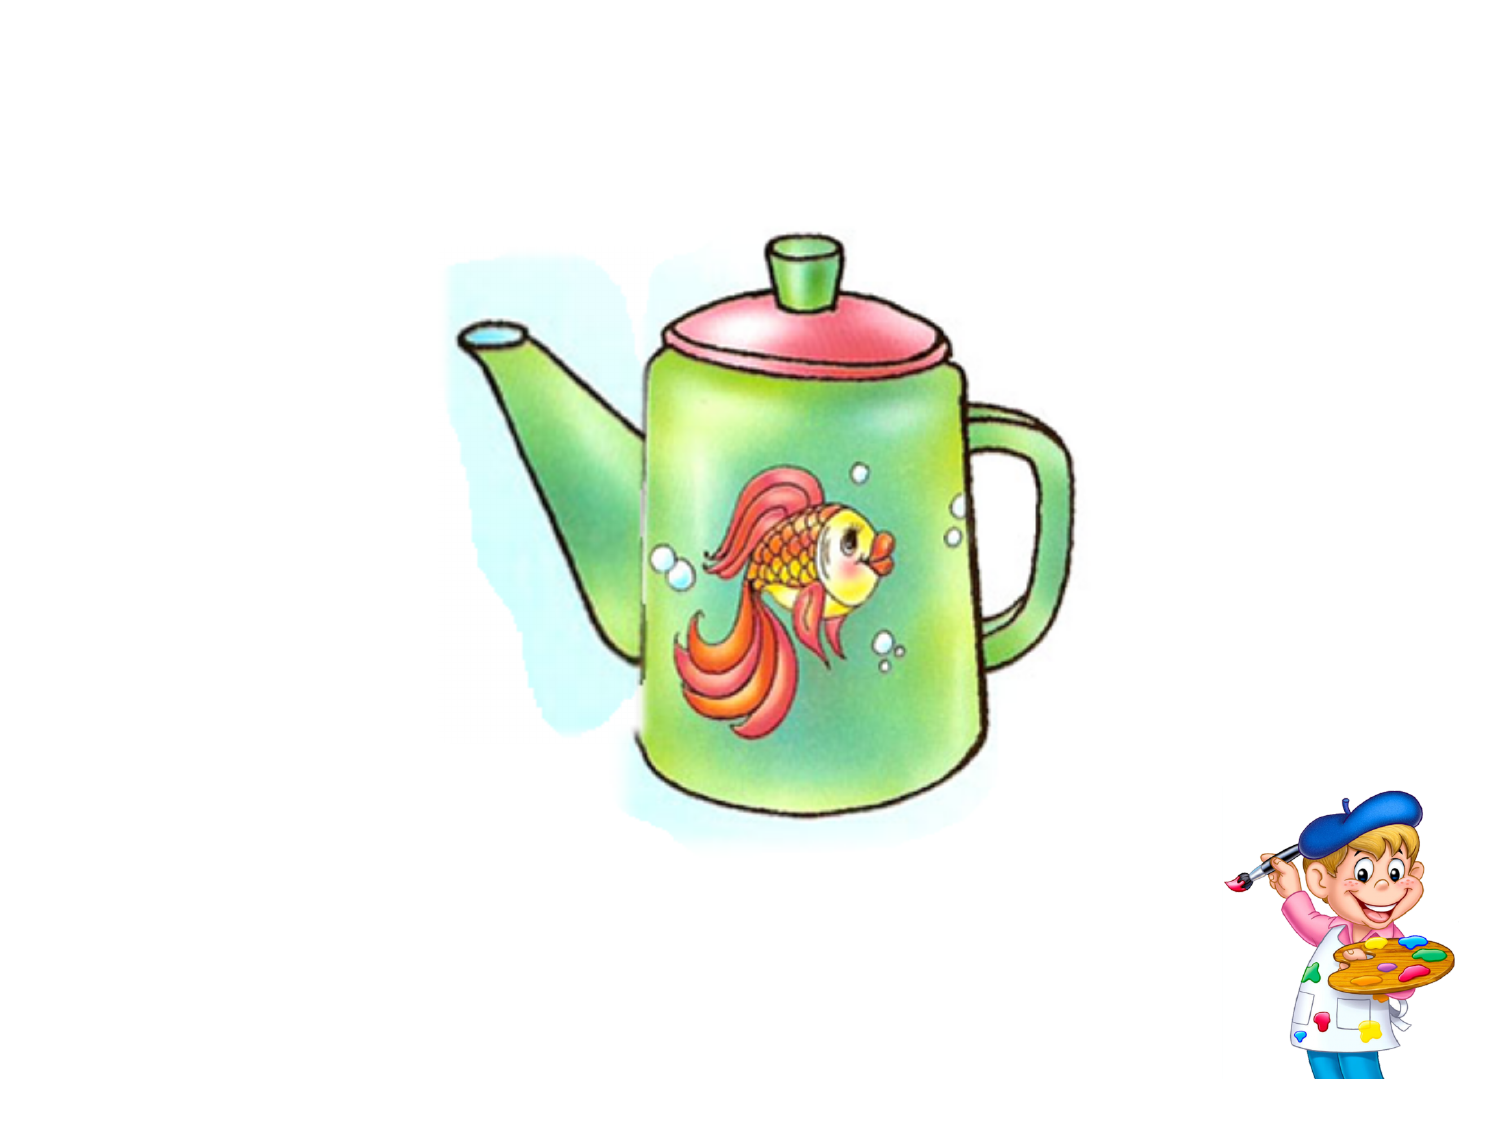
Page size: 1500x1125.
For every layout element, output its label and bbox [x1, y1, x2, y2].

picture [438, 196, 1105, 862]
picture [1222, 786, 1459, 1079]
